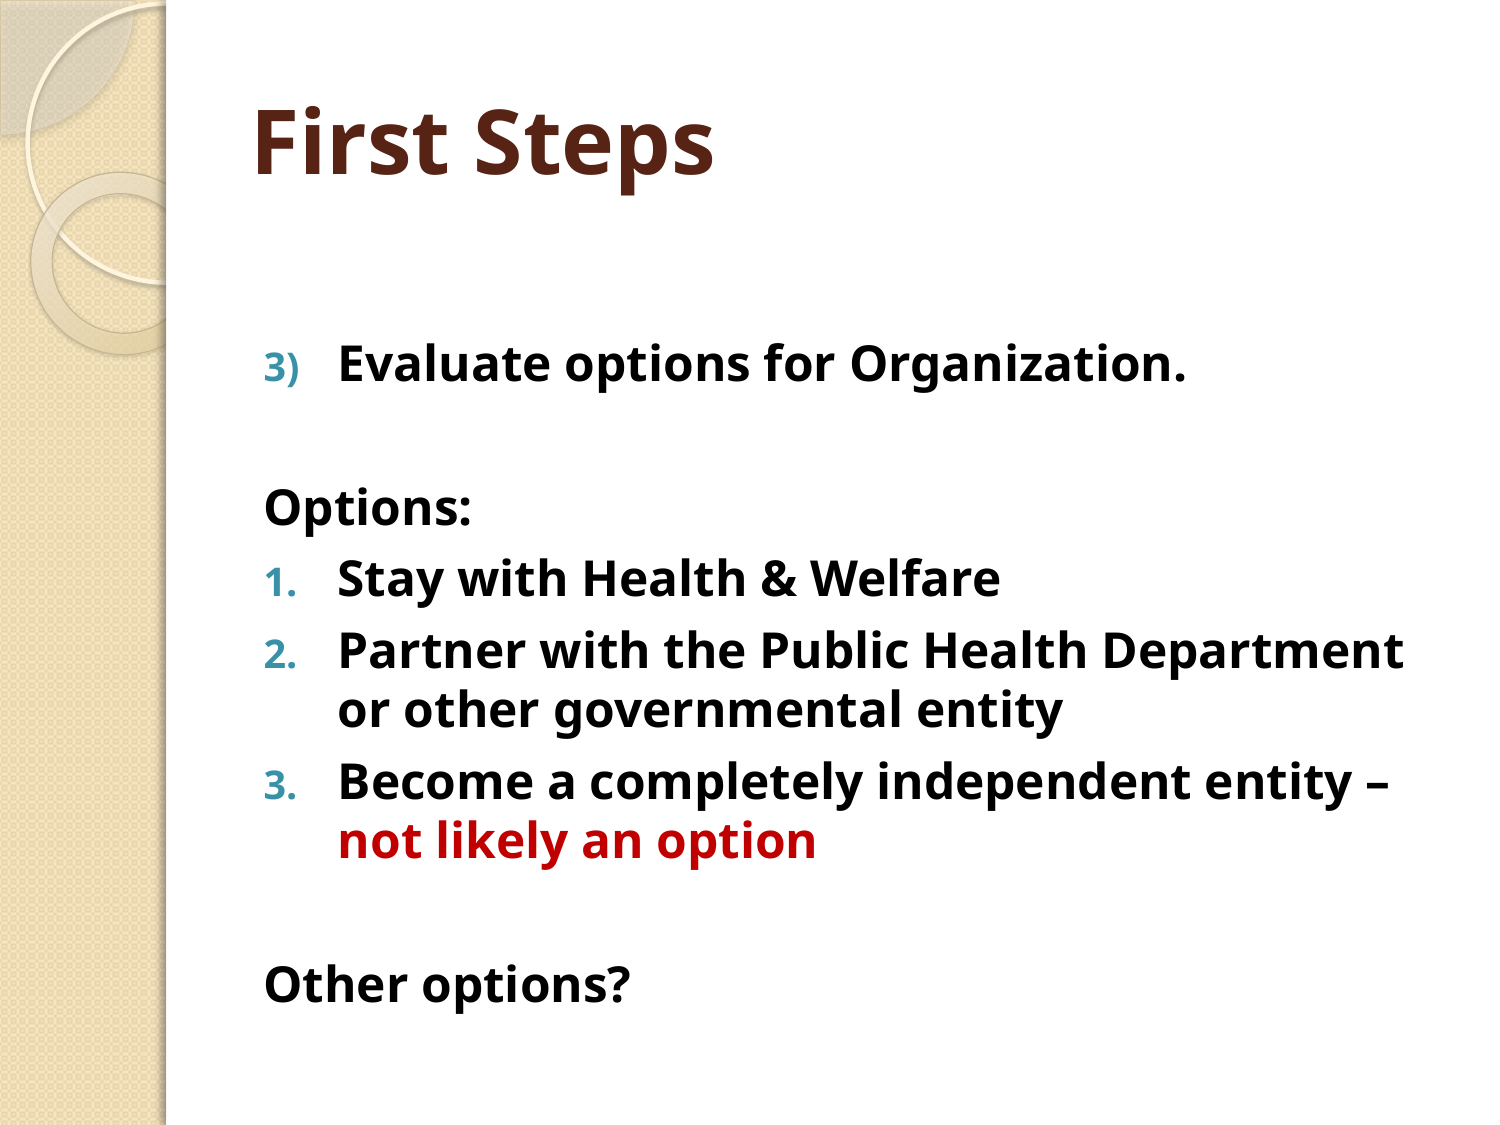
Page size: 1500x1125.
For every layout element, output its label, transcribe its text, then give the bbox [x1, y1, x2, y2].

list Evaluate options for Organization. Options: Stay with Health & Welfare Partner with the Public Health Department or other governmental entity Become a completely independent entity – not likely an option Other options? [235, 324, 1466, 1025]
title First Steps [235, 45, 1466, 233]
